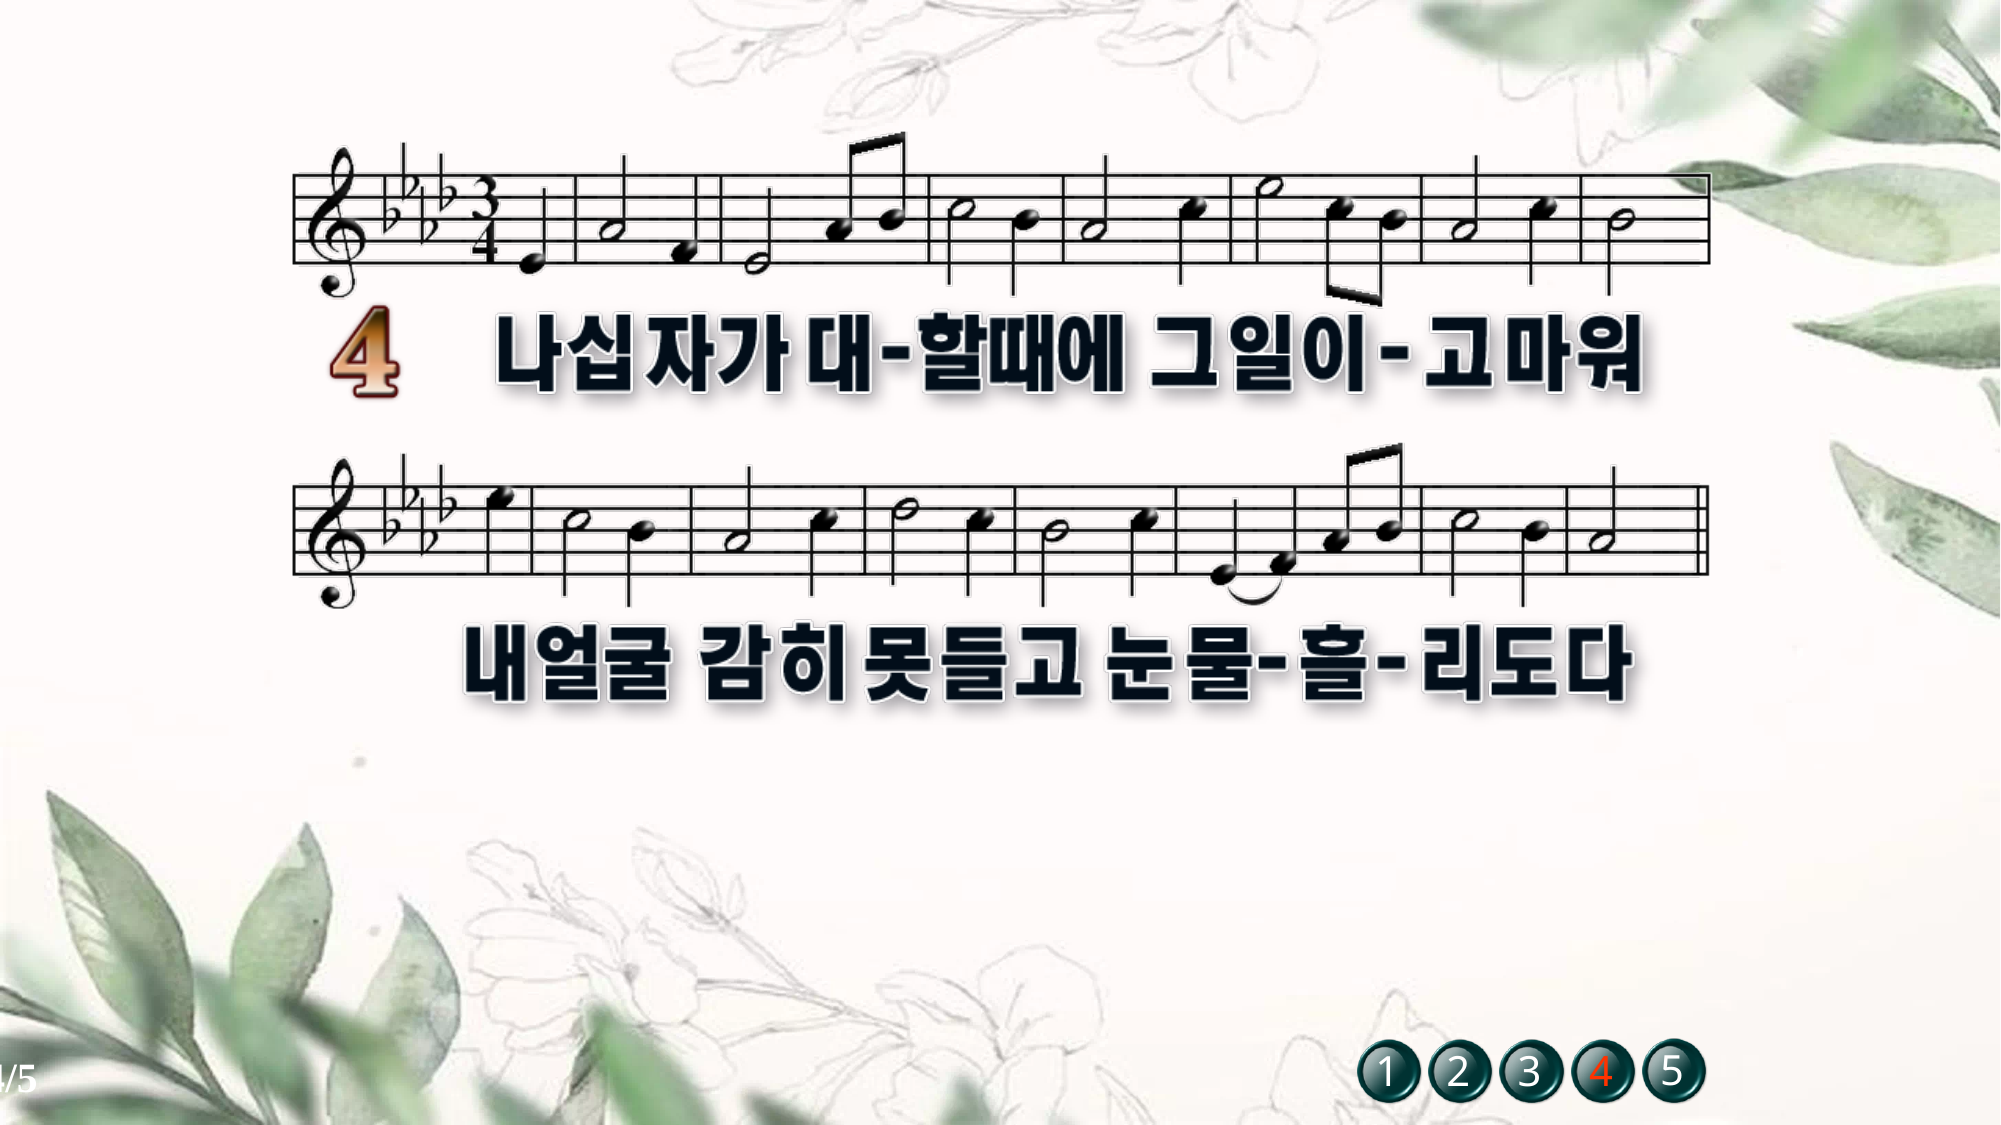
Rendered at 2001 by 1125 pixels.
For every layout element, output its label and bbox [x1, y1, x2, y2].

text_box [1425, 1035, 1496, 1106]
text_box [1354, 1035, 1424, 1106]
text_box [1568, 1035, 1638, 1106]
picture [0, 0, 2001, 1125]
text_box [1639, 1034, 1709, 1106]
text_box [1496, 1035, 1567, 1106]
